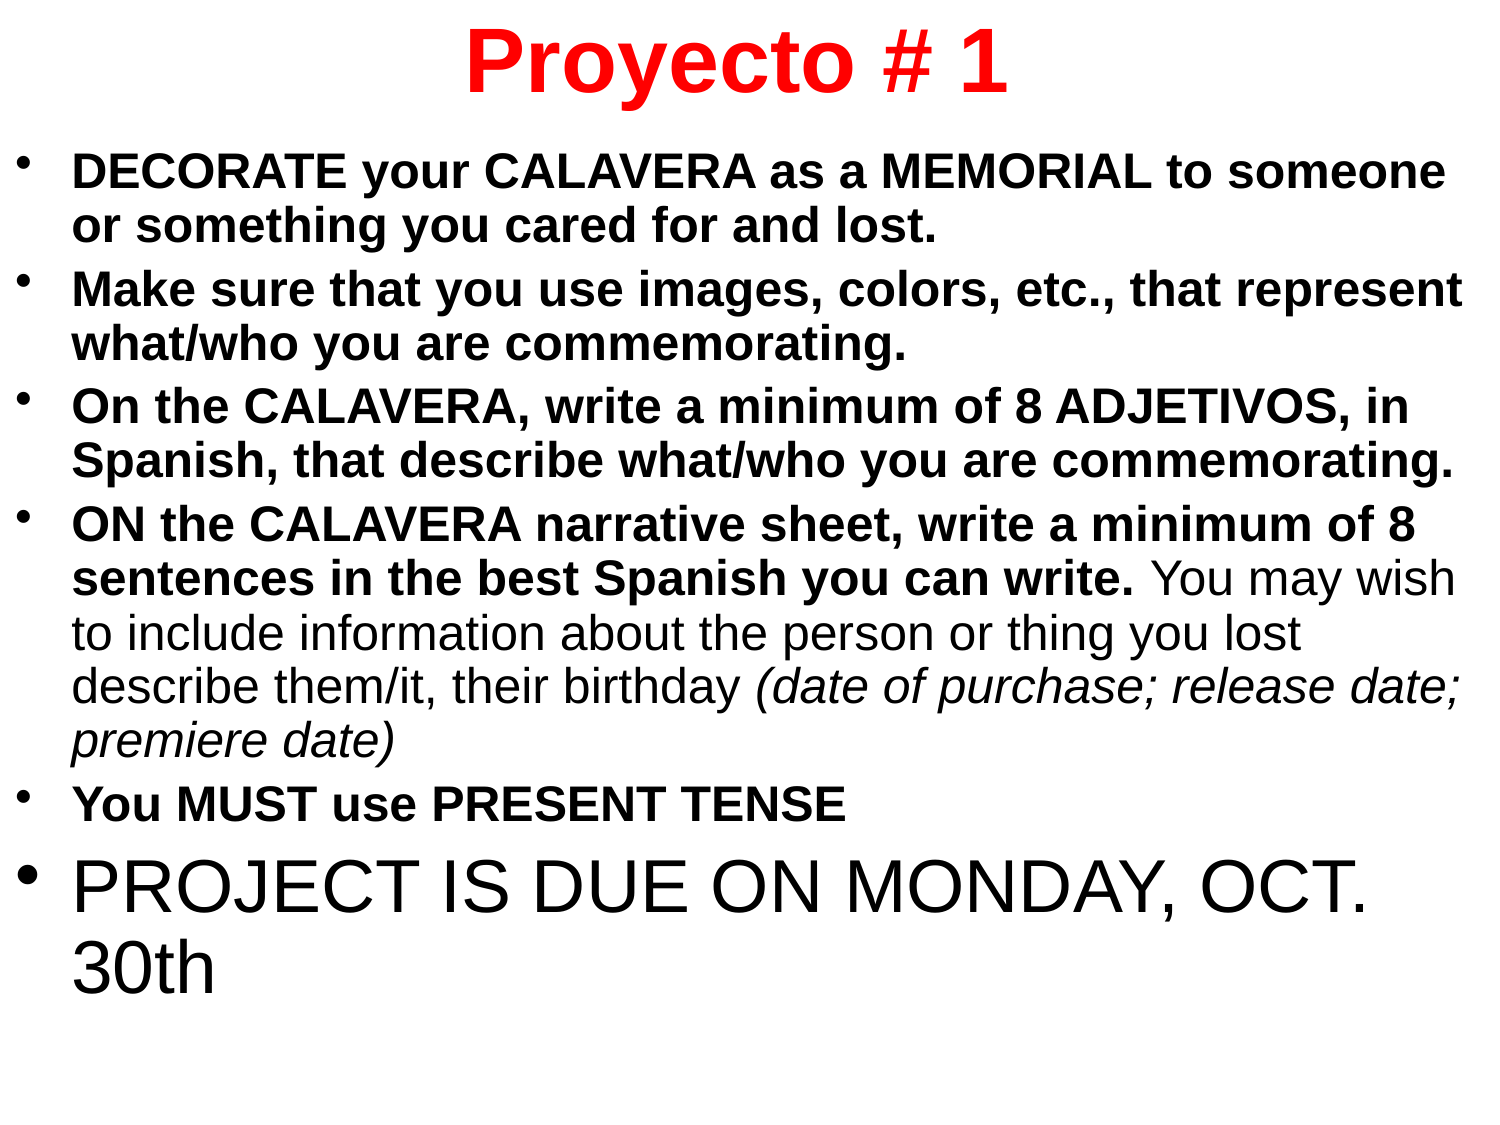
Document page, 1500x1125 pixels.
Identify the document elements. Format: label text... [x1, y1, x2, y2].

text_box DECORATE your CALAVERA as a MEMORIAL to someone or something you cared for and lost. Make sure that you use images, colors, etc., that represent what/who you are commemorating. On the CALAVERA, write a minimum of 8 ADJETIVOS, in Spanish, that describe what/who you are commemorating. ON the CALAVERA narrative sheet, write a minimum of 8 sentences in the best Spanish you can write. You may wish to include information about the person or thing you lost describe them/it, their birthday (date of purchase; release date; premiere date) You MUST use PRESENT TENSE PROJECT IS DUE ON MONDAY, OCT. 30th [0, 137, 1500, 1125]
title Proyecto # 1 [99, 0, 1375, 137]
